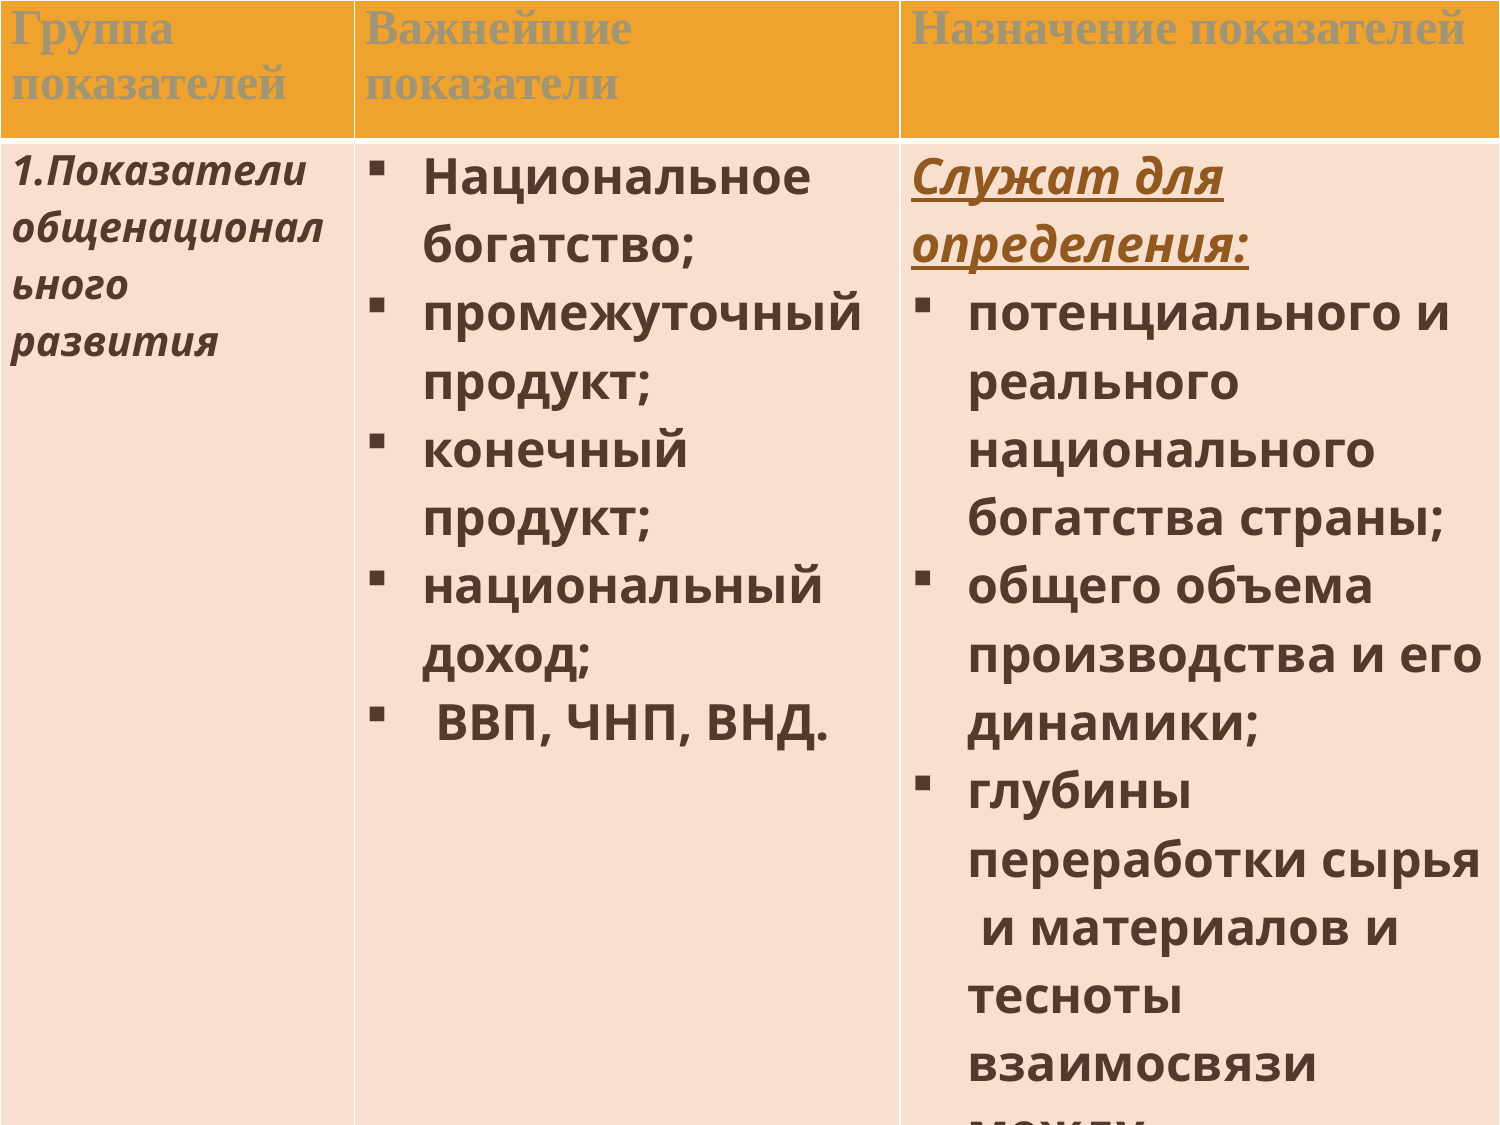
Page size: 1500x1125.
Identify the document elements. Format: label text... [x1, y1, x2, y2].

footer www.sliderpoint.org [587, 12, 1063, 60]
table_header Важнейшие показатели [355, 1, 899, 138]
table_cell Национальное богатство; промежуточный продукт; конечный продукт; национальный доход; ВВП, ЧНП, ВНД. [355, 144, 899, 1125]
table_header Назначение показателей [901, 1, 1499, 138]
table_cell Служат для определения: потенциального и реального национального богатства страны; общего объема производства и его динамики; глубины переработки сырья и материалов и тесноты взаимосвязи между предприятиями и отраслями; конечных результатов производства. [901, 144, 1499, 1125]
table_header Группа показателей [1, 1, 354, 138]
table_cell 1.Показатели общенационального развития [1, 144, 354, 1125]
